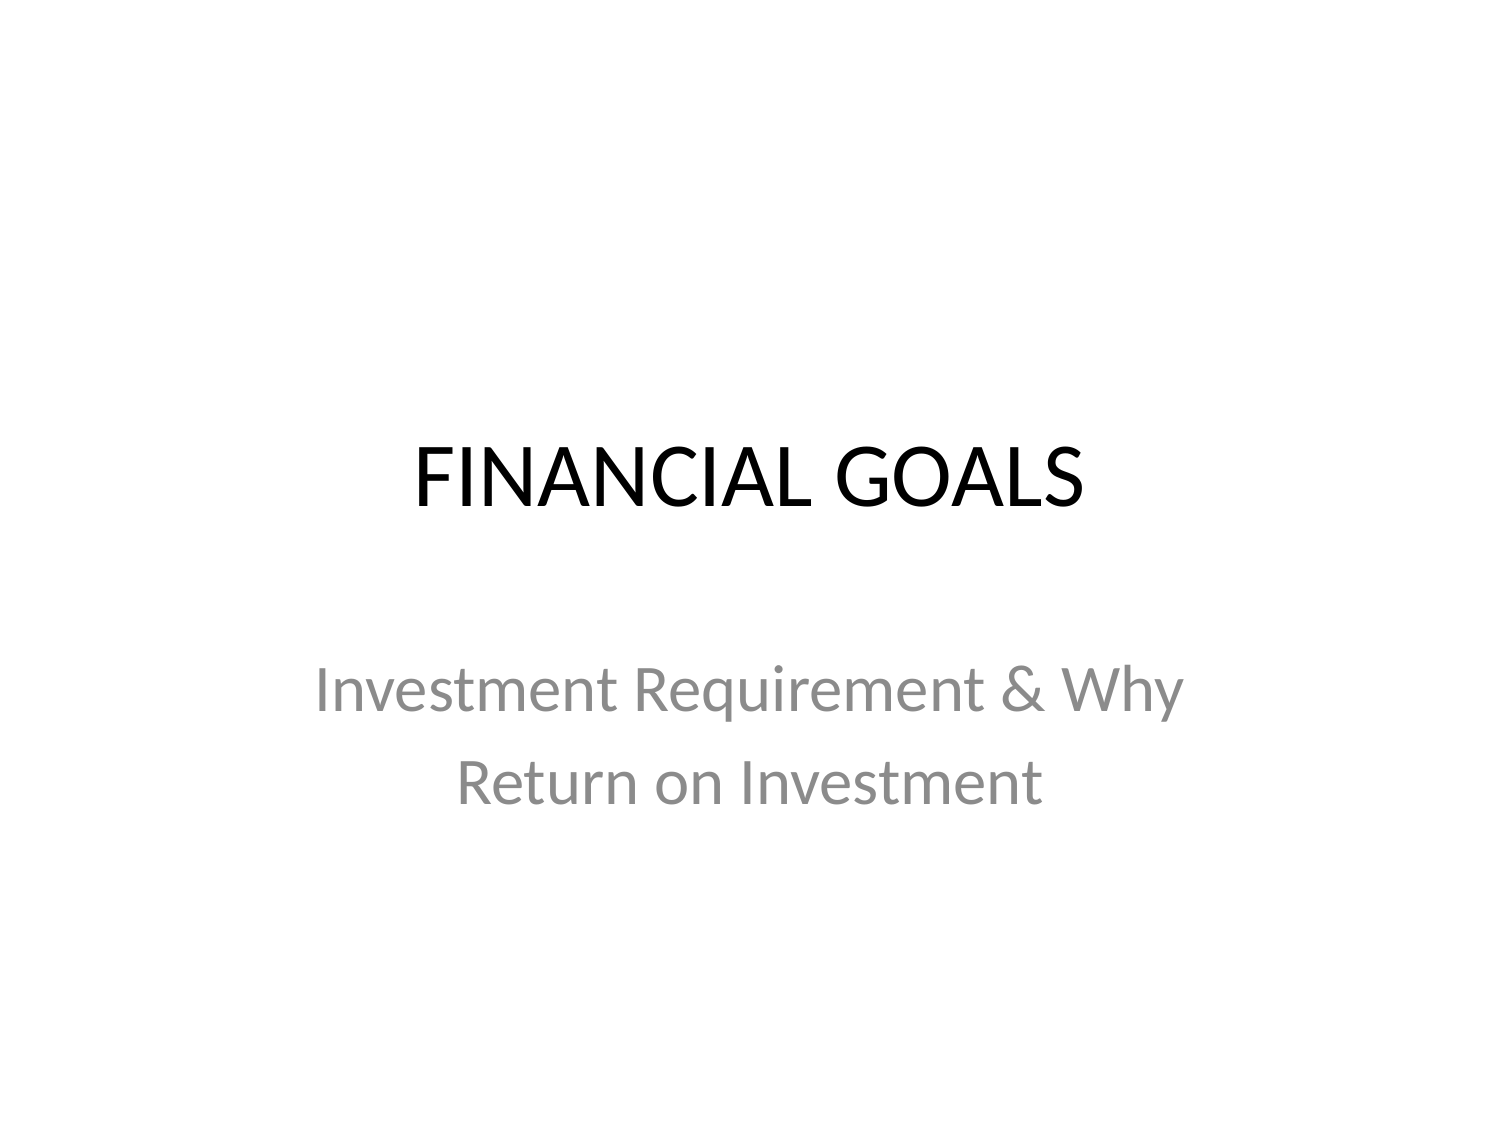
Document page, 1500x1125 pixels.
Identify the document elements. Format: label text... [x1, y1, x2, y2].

title FINANCIAL GOALS [112, 349, 1388, 591]
subtitle Investment Requirement & Why Return on Investment [225, 637, 1275, 925]
